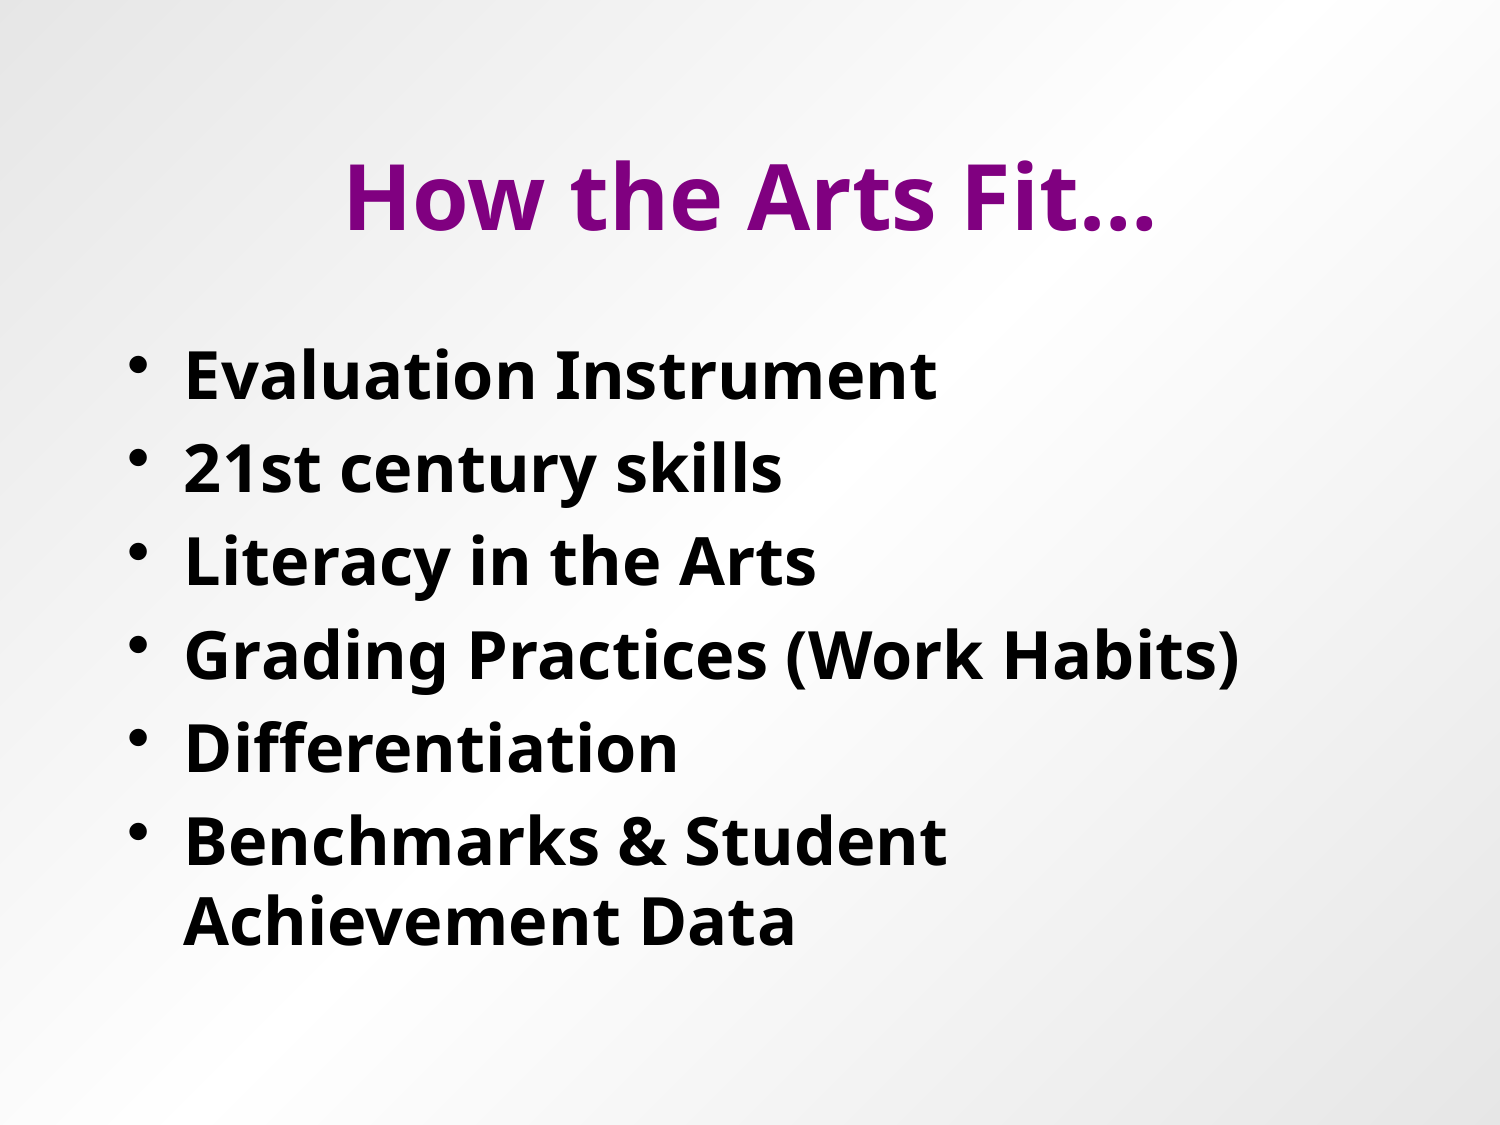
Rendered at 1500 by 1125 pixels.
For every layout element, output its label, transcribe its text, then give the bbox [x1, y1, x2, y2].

title How the Arts Fit… [74, 99, 1426, 288]
list Evaluation Instrument 21st century skills Literacy in the Arts Grading Practices (Work Habits) Differentiation Benchmarks & Student Achievement Data [112, 324, 1401, 1001]
